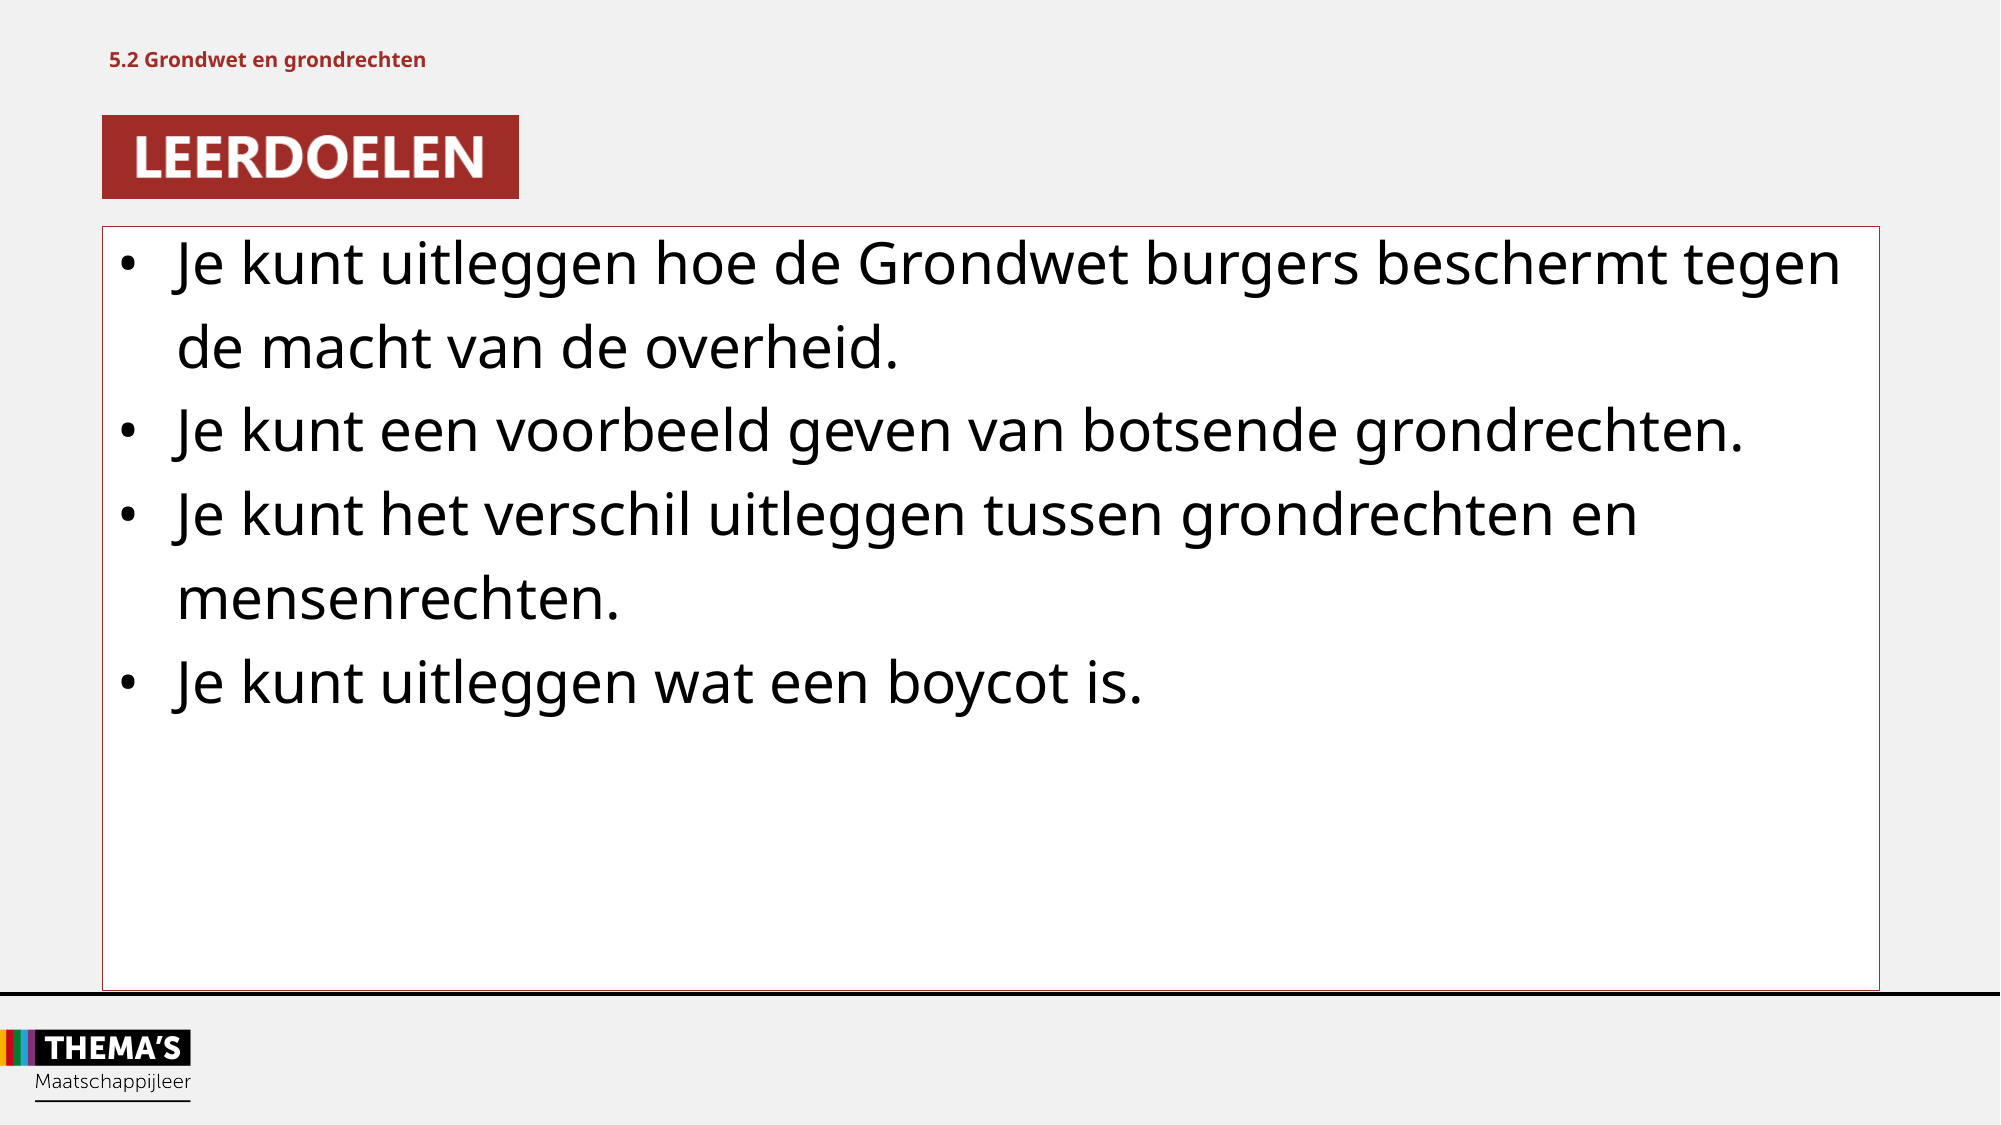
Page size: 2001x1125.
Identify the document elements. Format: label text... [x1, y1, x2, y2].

picture [0, 993, 203, 1125]
list • Je kunt uitleggen hoe de Grondwet burgers beschermt tegen de macht van de overheid. • Je kunt een voorbeeld geven van botsende grondrechten. • Je kunt het verschil uitleggen tussen grondrechten en mensenrechten. • Je kunt uitleggen wat een boycot is. [102, 226, 1880, 991]
list 5.2 Grondwet en grondrechten [94, 33, 941, 88]
